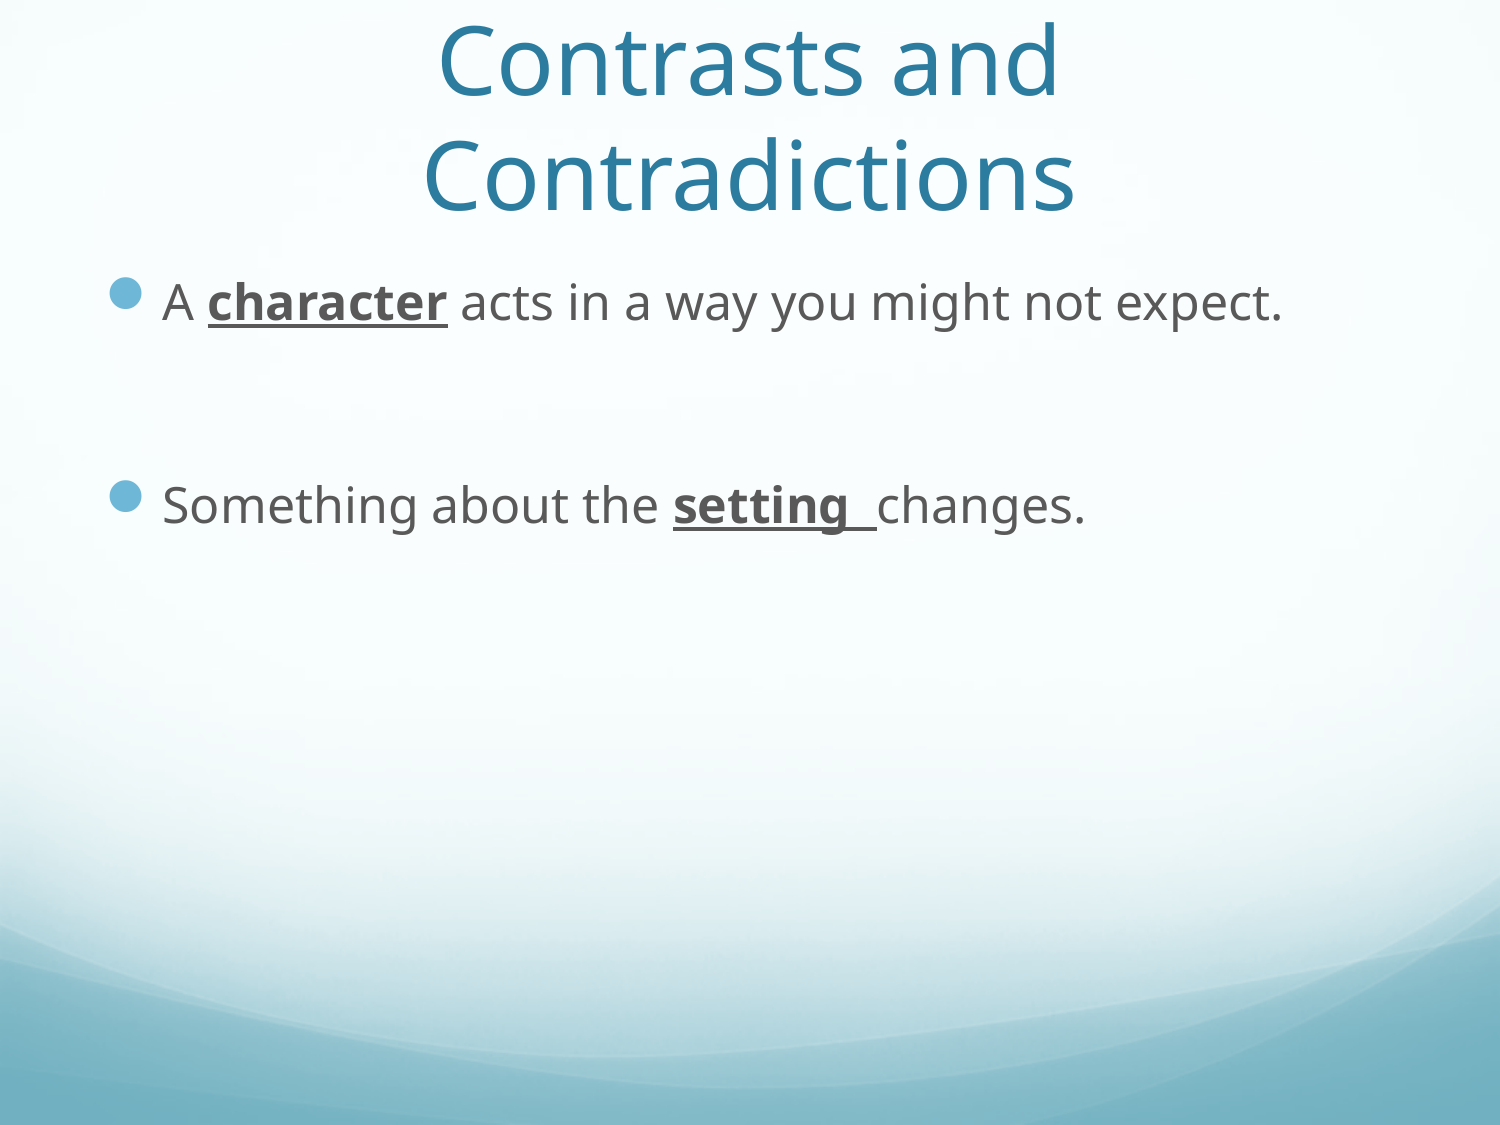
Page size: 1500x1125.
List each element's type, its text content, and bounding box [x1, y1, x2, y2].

list A character acts in a way you might not expect. Something about the setting changes. [90, 262, 1410, 975]
title Contrasts and Contradictions [90, 17, 1410, 237]
